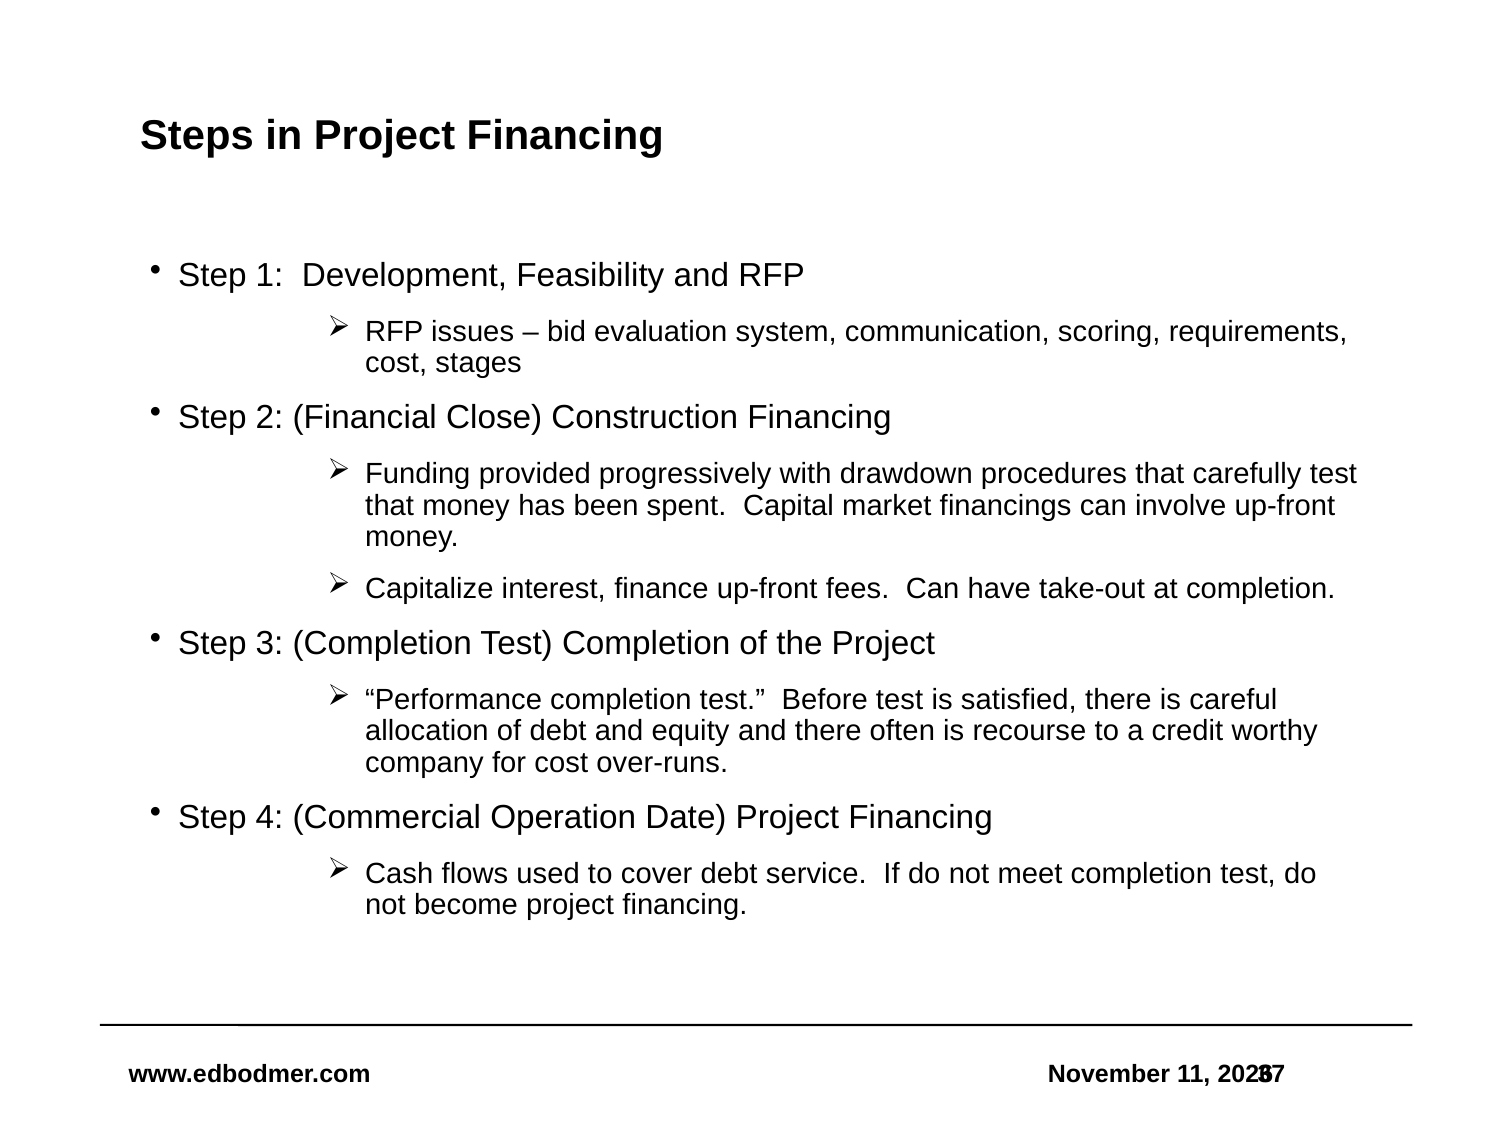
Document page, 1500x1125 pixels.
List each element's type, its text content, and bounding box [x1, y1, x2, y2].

list Step 1: Development, Feasibility and RFP RFP issues – bid evaluation system, communication, scoring, requirements, cost, stages Step 2: (Financial Close) Construction Financing Funding provided progressively with drawdown procedures that carefully test that money has been spent. Capital market financings can involve up-front money. Capitalize interest, finance up-front fees. Can have take-out at completion. Step 3: (Completion Test) Completion of the Project “Performance completion test.” Before test is satisfied, there is careful allocation of debt and equity and there often is recourse to a credit worthy company for cost over-runs. Step 4: (Commercial Operation Date) Project Financing Cash flows used to cover debt service. If do not meet completion test, do not become project financing. [124, 249, 1376, 1001]
title Steps in Project Financing [124, 99, 1288, 226]
